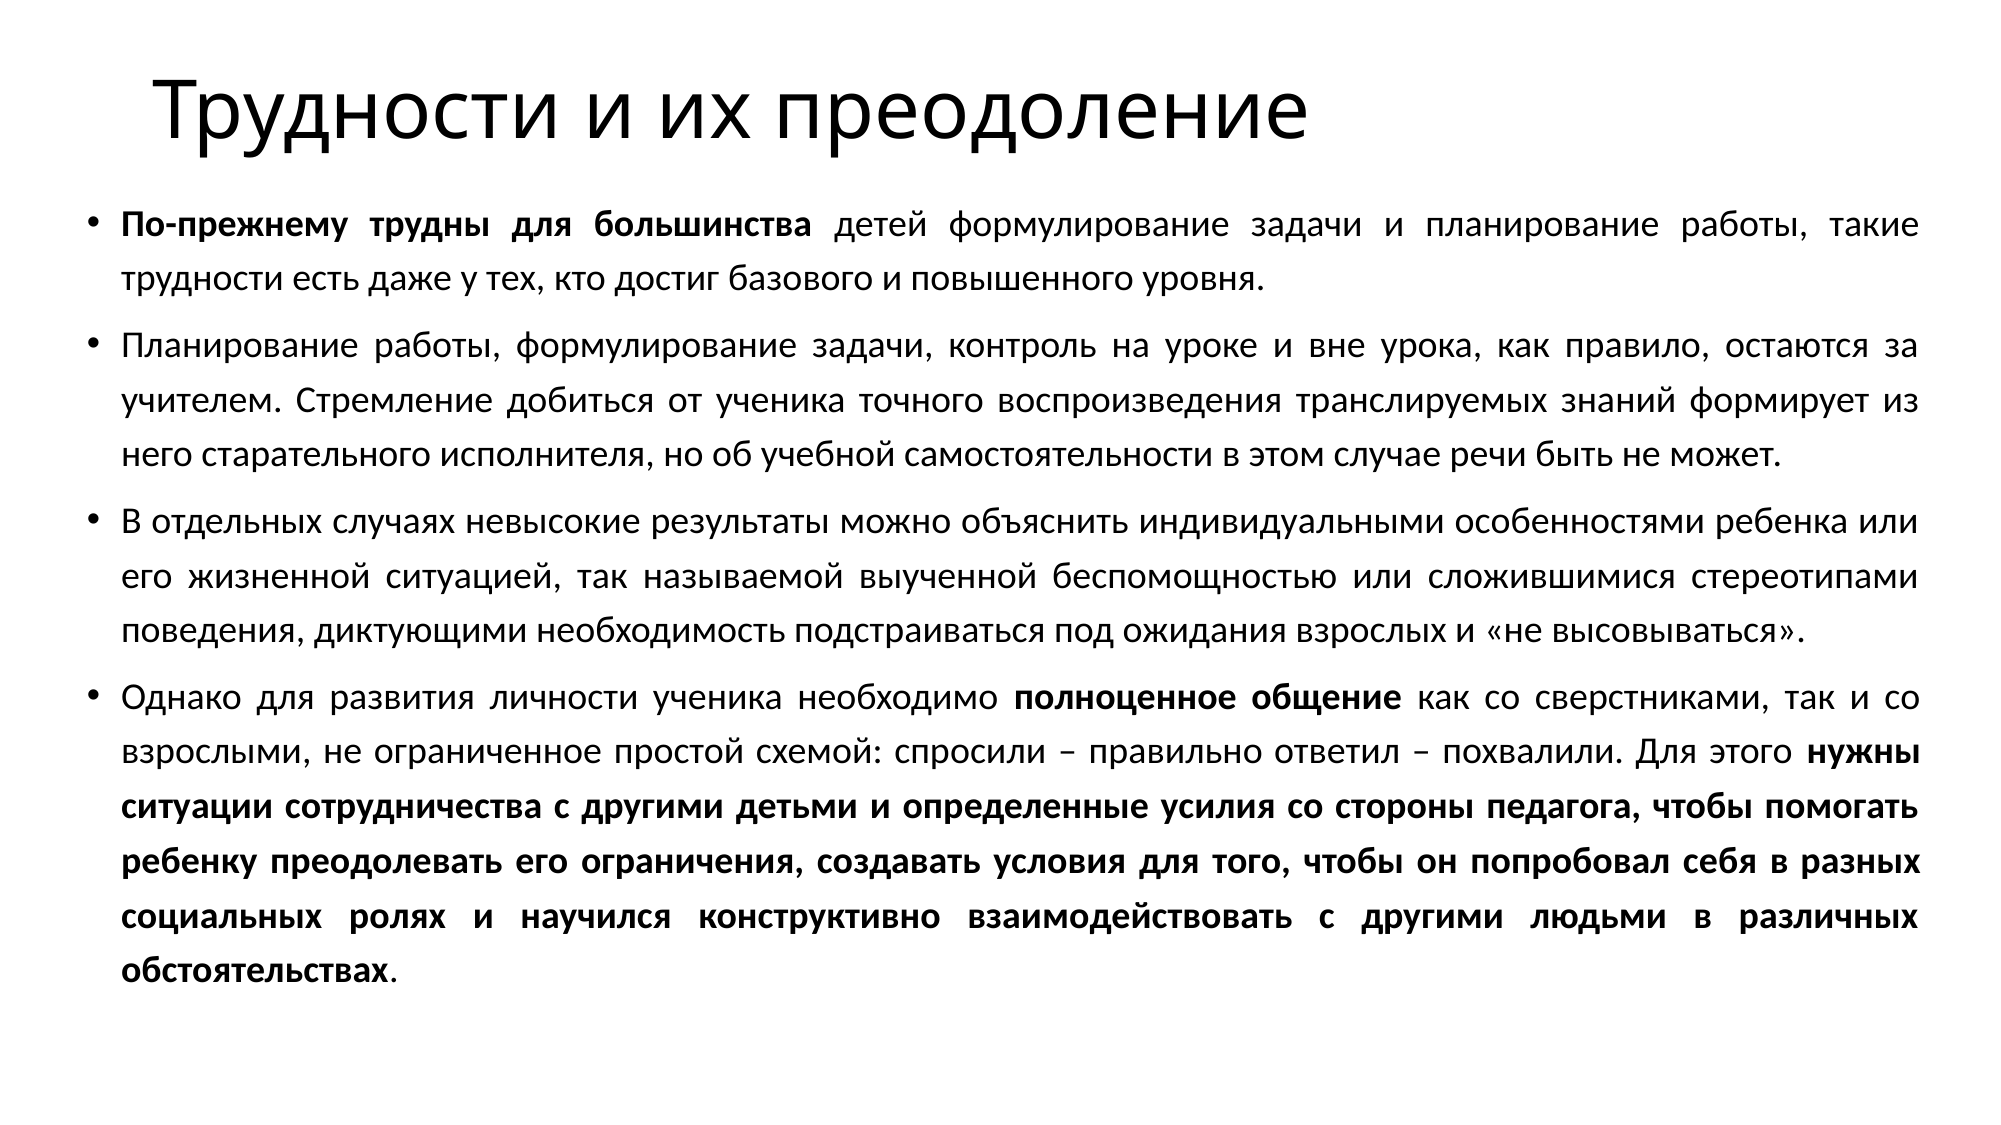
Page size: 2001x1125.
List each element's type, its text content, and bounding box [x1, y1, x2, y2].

title Трудности и их преодоление [137, 59, 1863, 164]
list По-прежнему трудны для большинства детей формулирование задачи и планирование работы, такие трудности есть даже у тех, кто достиг базового и повышенного уровня. Планирование работы, формулирование задачи, контроль на уроке и вне урока, как правило, остаются за учителем. Стремление добиться от ученика точного воспроизведения транслируемых знаний формирует из него старательного исполнителя, но об учебной самостоятельности в этом случае речи быть не может. В отдельных случаях невысокие результаты можно объяснить индивидуальными особенностями ребенка или его жизненной ситуацией, так называемой выученной беспомощностью или сложившимися стереотипами поведения, диктующими необходимость подстраиваться под ожидания взрослых и «не высовываться». Однако для развития личности ученика необходимо полноценное общение как со сверстниками, так и со взрослыми, не ограниченное простой схемой: спросили – правильно ответил – похвалили. Для этого нужны ситуации сотрудничества с другими детьми и определенные усилия со стороны педагога, чтобы помогать ребенку преодолевать его ограничения, создавать условия для того, чтобы он попробовал себя в разных социальных ролях и научился конструктивно взаимодействовать с другими людьми в различных обстоятельствах. [71, 181, 1937, 1066]
